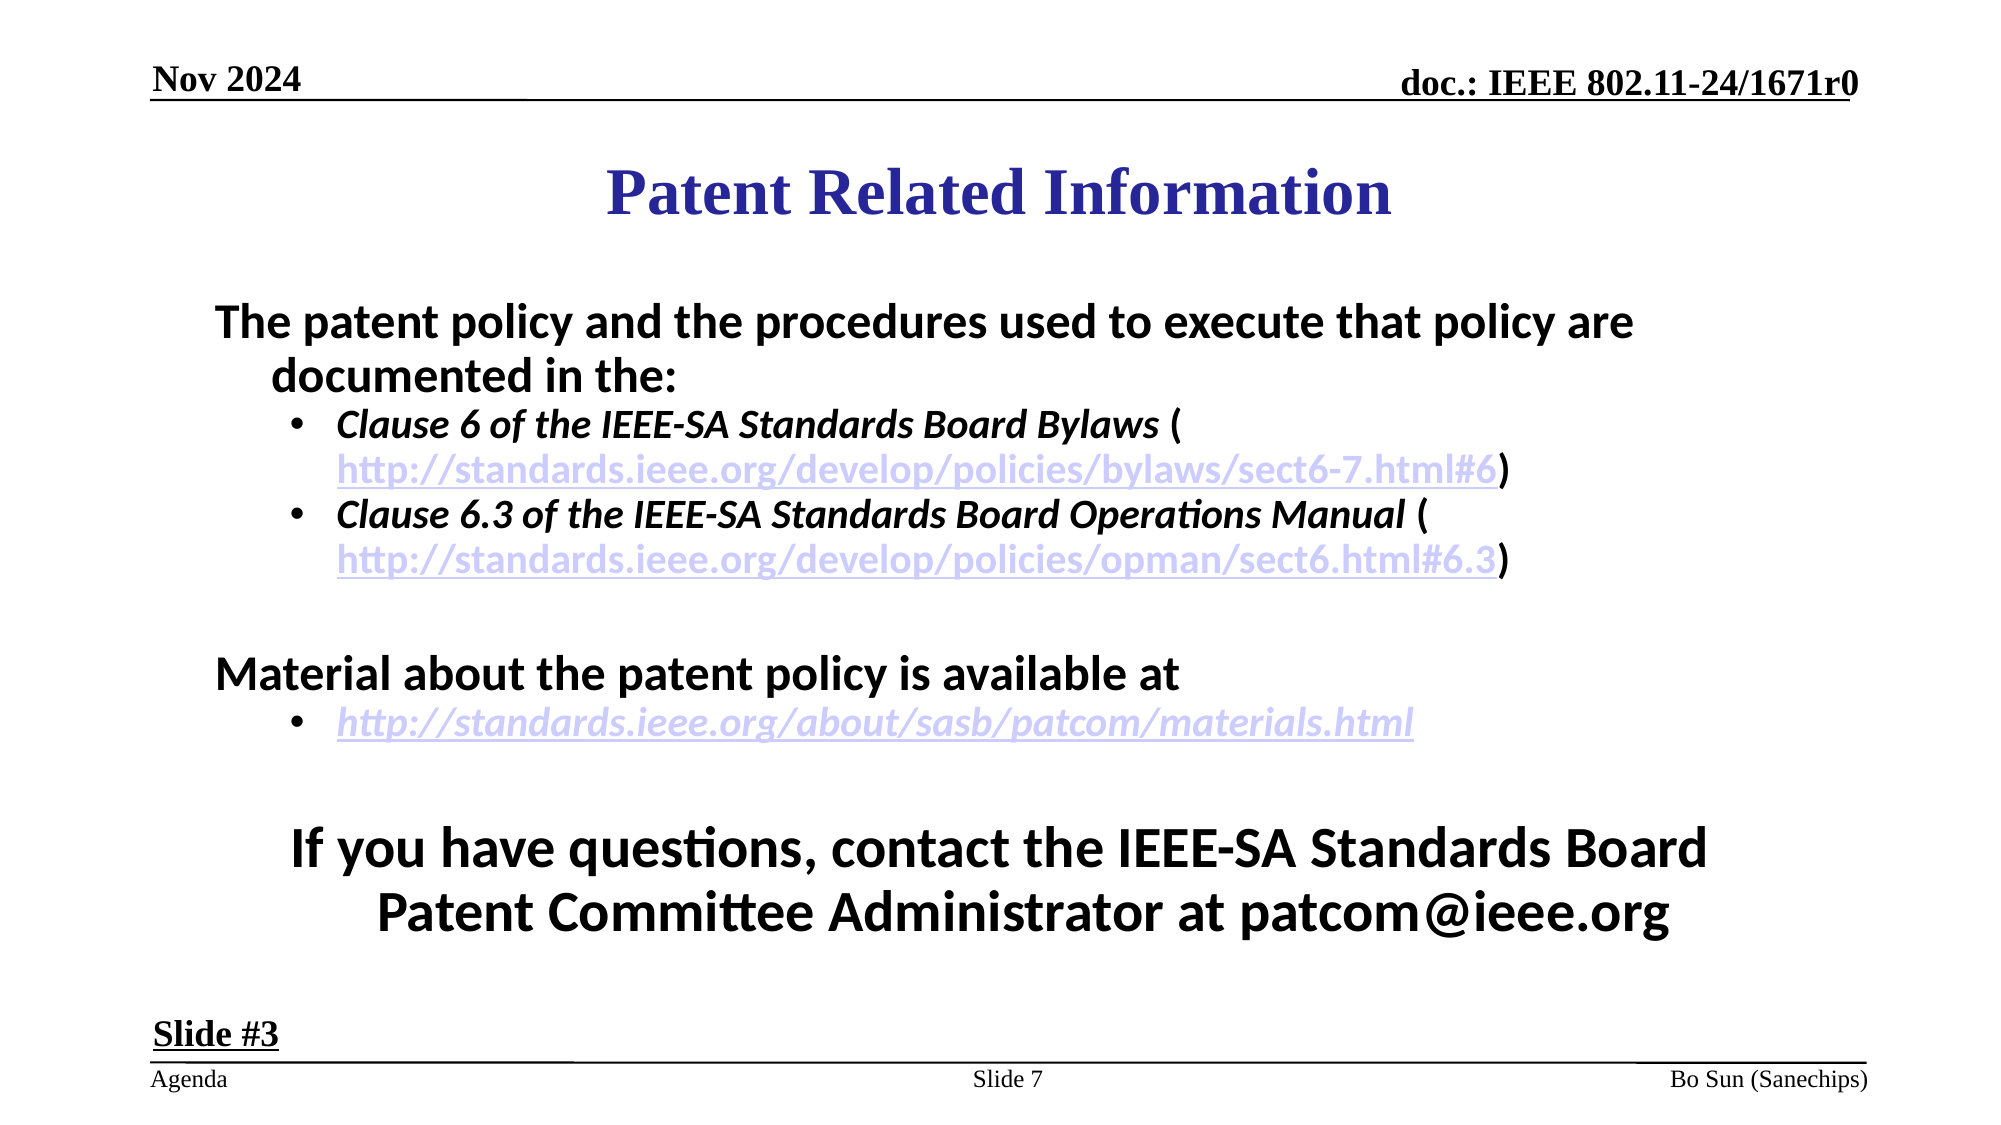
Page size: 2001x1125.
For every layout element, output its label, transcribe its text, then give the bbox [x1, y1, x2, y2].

text_box Patent Related Information [362, 100, 1638, 276]
footer Bo Sun (Sanechips) [1171, 1061, 1869, 1093]
slide_number Slide [949, 1061, 1067, 1123]
text_box The patent policy and the procedures used to execute that policy are documented in the: Clause 6 of the IEEE-SA Standards Board Bylaws (http://standards.ieee.org/develop/policies/bylaws/sect6-7.html#6) Clause 6.3 of the IEEE-SA Standards Board Operations Manual (http://standards.ieee.org/develop/policies/opman/sect6.html#6.3) Material about the patent policy is available at http://standards.ieee.org/about/sasb/patcom/materials.html If you have questions, contact the IEEE-SA Standards Board Patent Committee Administrator at patcom@ieee.org [200, 287, 1800, 988]
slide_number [152, 54, 563, 100]
text_box Slide #3 [138, 1002, 295, 1062]
